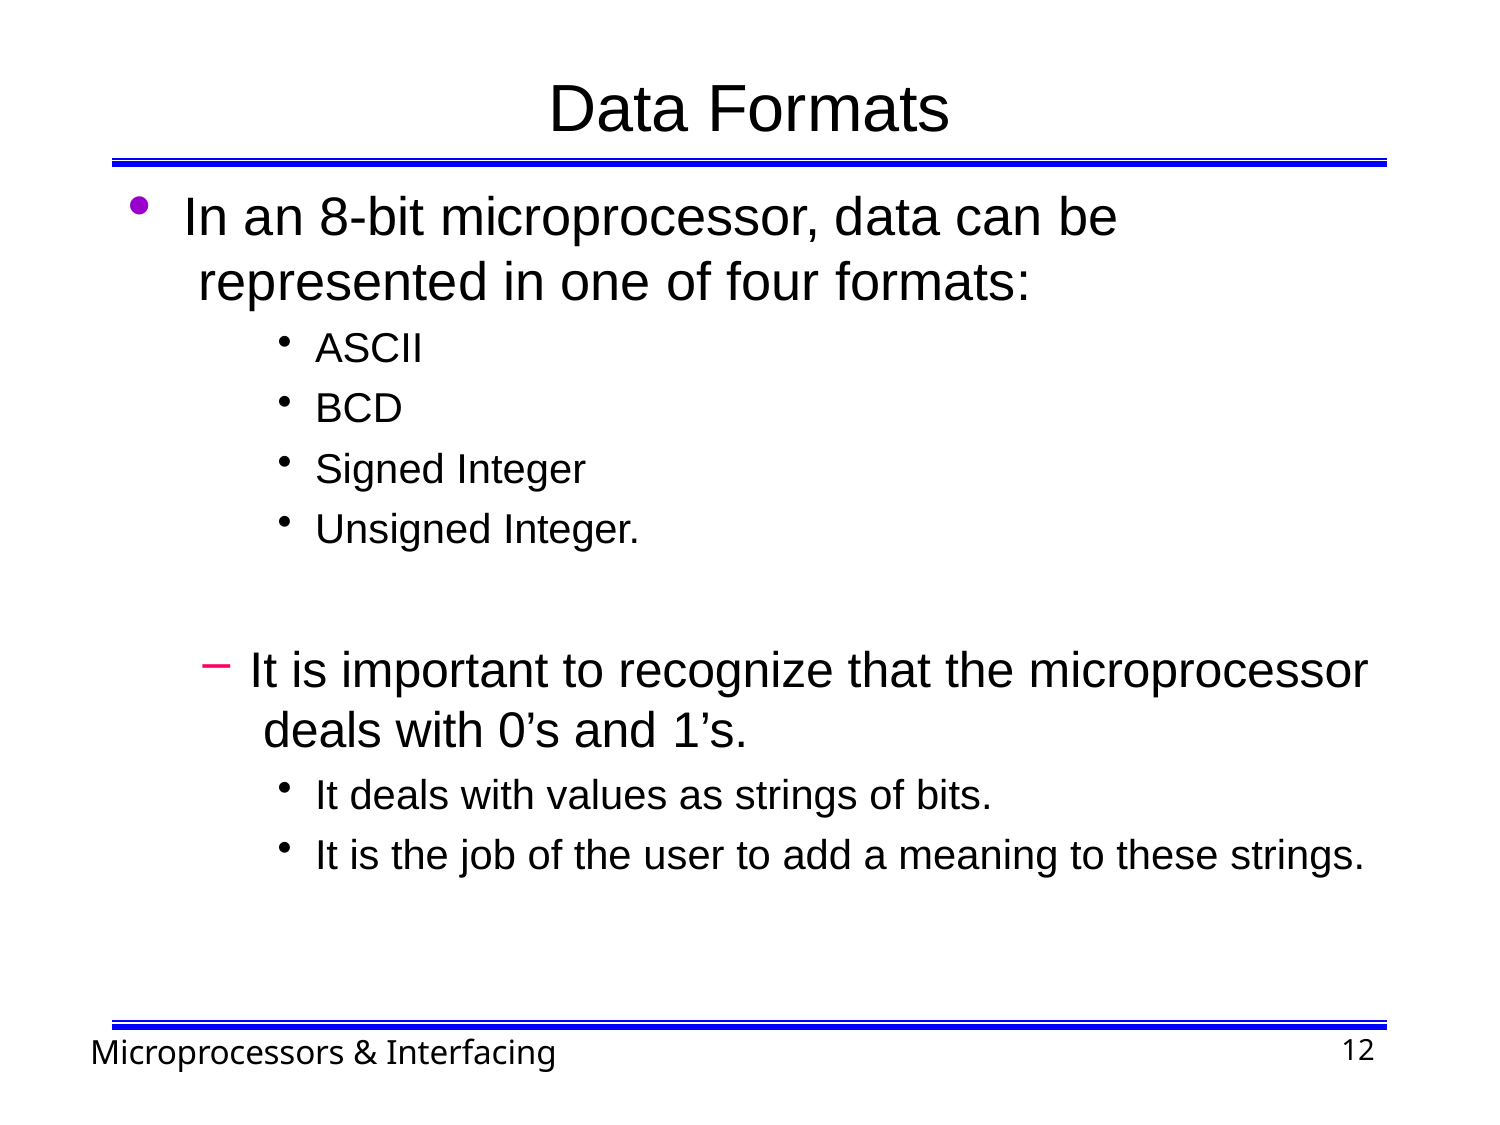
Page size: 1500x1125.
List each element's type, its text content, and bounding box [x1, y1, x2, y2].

slide_number 10 [1337, 1026, 1377, 1125]
title Data Formats [546, 62, 954, 178]
text_box In an 8-bit microprocessor, data can be represented in one of four formats: ASCII BCD Signed Integer Unsigned Integer. It is important to recognize that the microprocessor deals with 0’s and 1’s. It deals with values as strings of bits. It is the job of the user to add a meaning to these strings. [125, 178, 1374, 878]
footer Microprocessors & Interfacing [88, 1025, 574, 1125]
